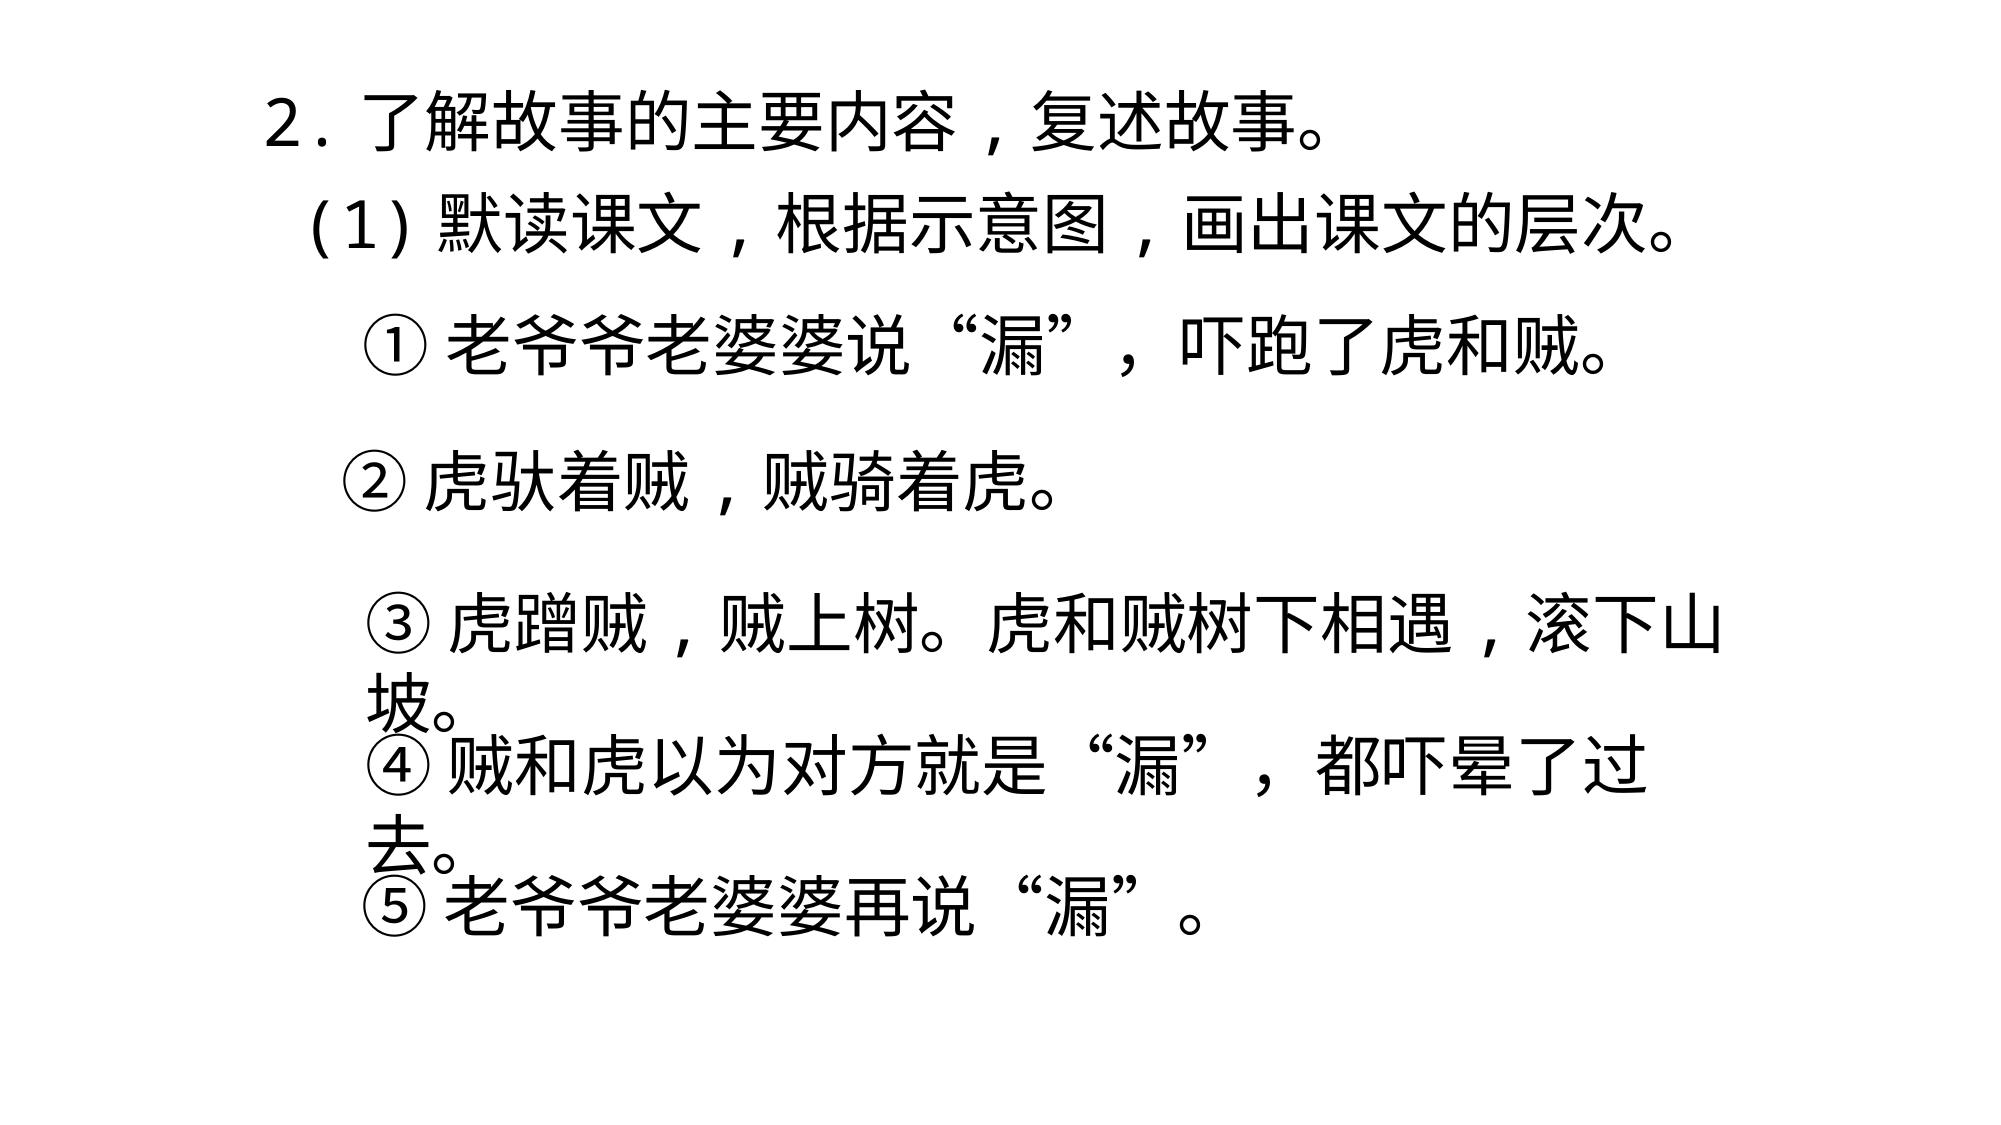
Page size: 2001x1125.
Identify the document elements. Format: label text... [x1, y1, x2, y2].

text_box 2.了解故事的主要内容,复述故事。 [207, 72, 1380, 167]
text_box ④贼和虎以为对方就是“漏”，都吓晕了过去。 [350, 716, 1773, 891]
text_box ①老爷爷老婆婆说“漏”，吓跑了虎和贼。 [348, 296, 1662, 392]
text_box (1)默读课文,根据示意图,画出课文的层次。 [246, 174, 1730, 269]
text_box ②虎驮着贼,贼骑着虎。 [326, 432, 1112, 528]
text_box ⑤老爷爷老婆婆再说“漏”。 [346, 857, 1260, 953]
text_box ③虎蹭贼,贼上树。虎和贼树下相遇,滚下山坡。 [350, 574, 1804, 749]
